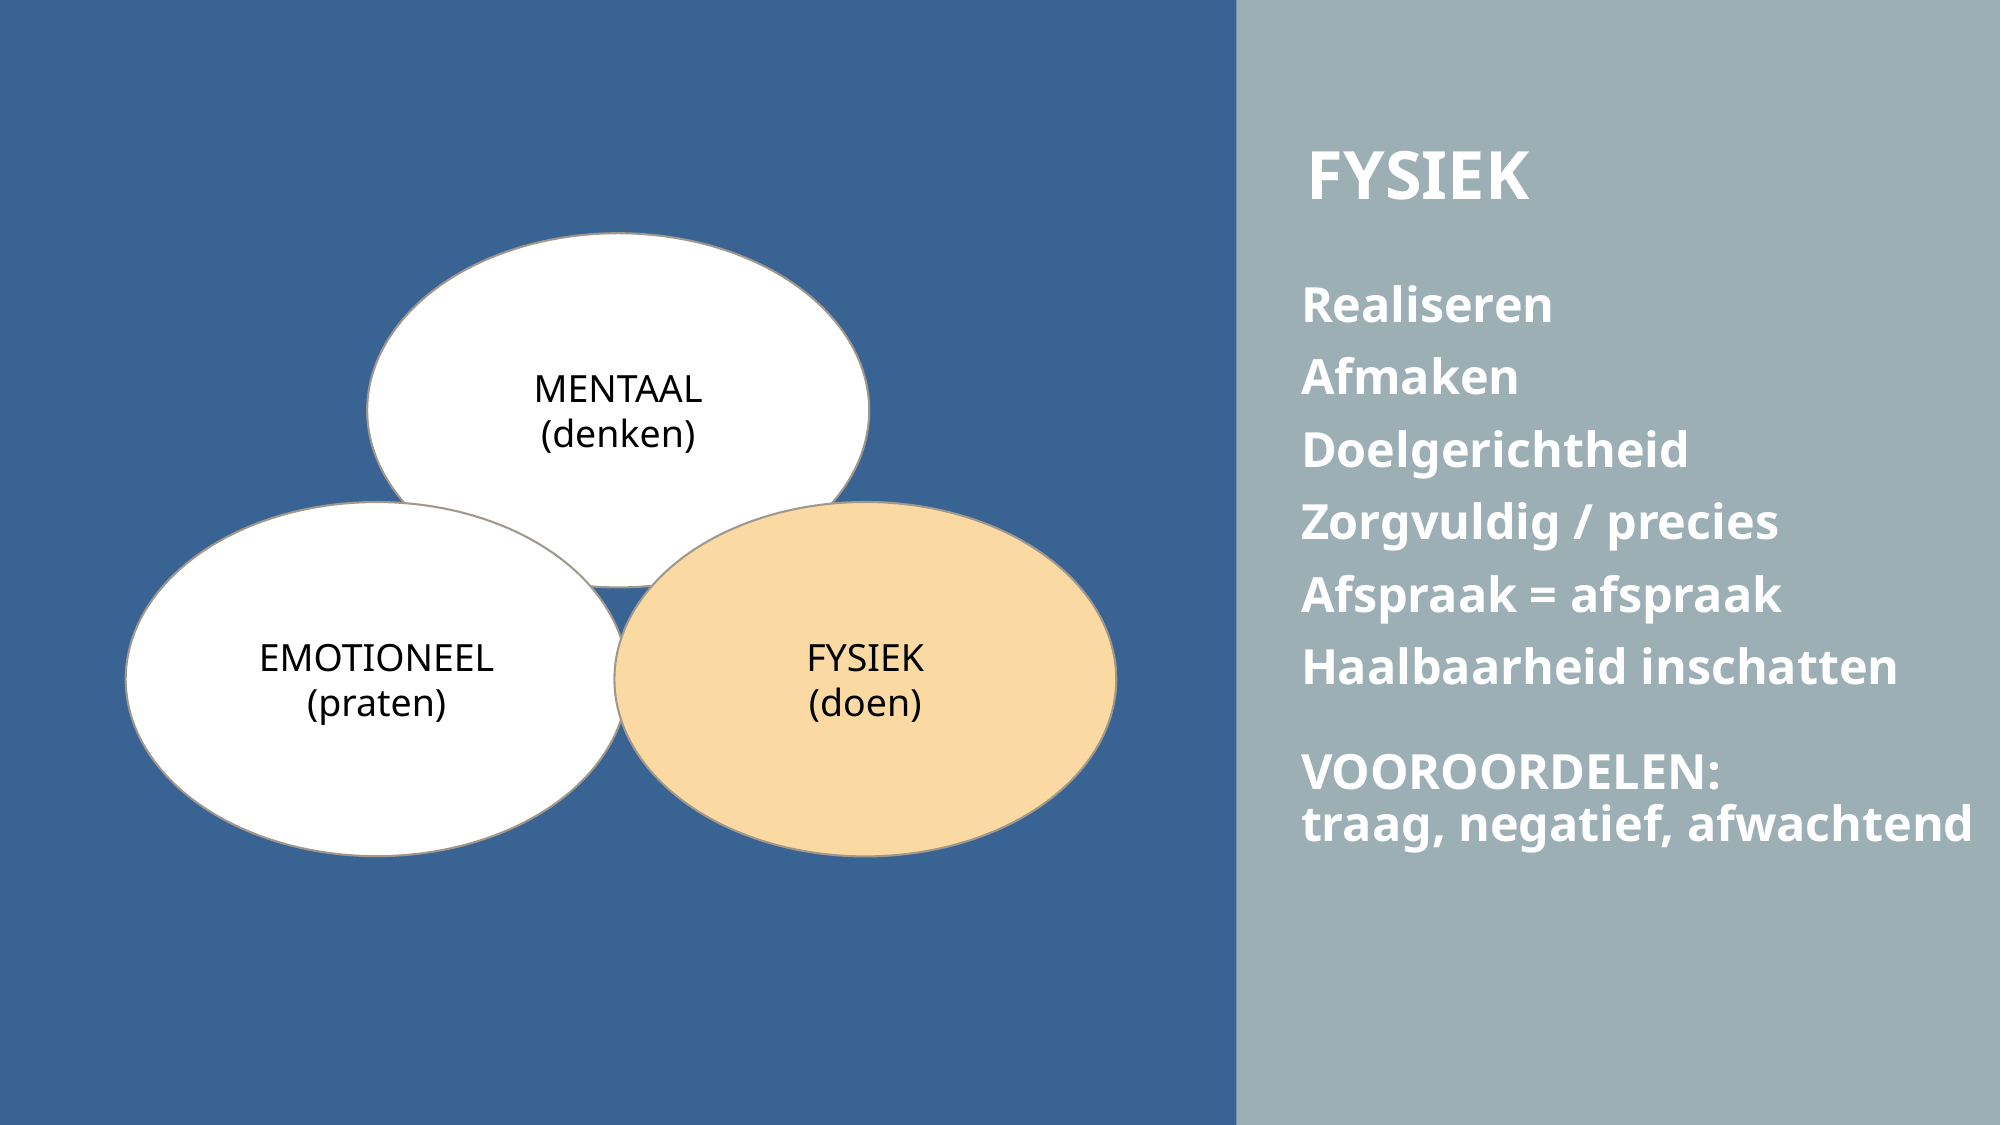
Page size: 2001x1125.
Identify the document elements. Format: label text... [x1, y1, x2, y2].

text_box MENTAAL (denken) [367, 233, 870, 588]
text_box FYSIEK [1291, 124, 1563, 220]
text_box Realiseren Afmaken Doelgerichtheid Zorgvuldig / precies Afspraak = afspraak Haalbaarheid inschatten VOOROORDELEN: traag, negatief, afwachtend [1286, 272, 1995, 903]
text_box EMOTIONEEL (praten) [125, 502, 621, 857]
text_box FYSIEK (doen) [614, 501, 1117, 857]
text_box [0, 0, 1237, 1125]
text_box [1263, 424, 1965, 934]
